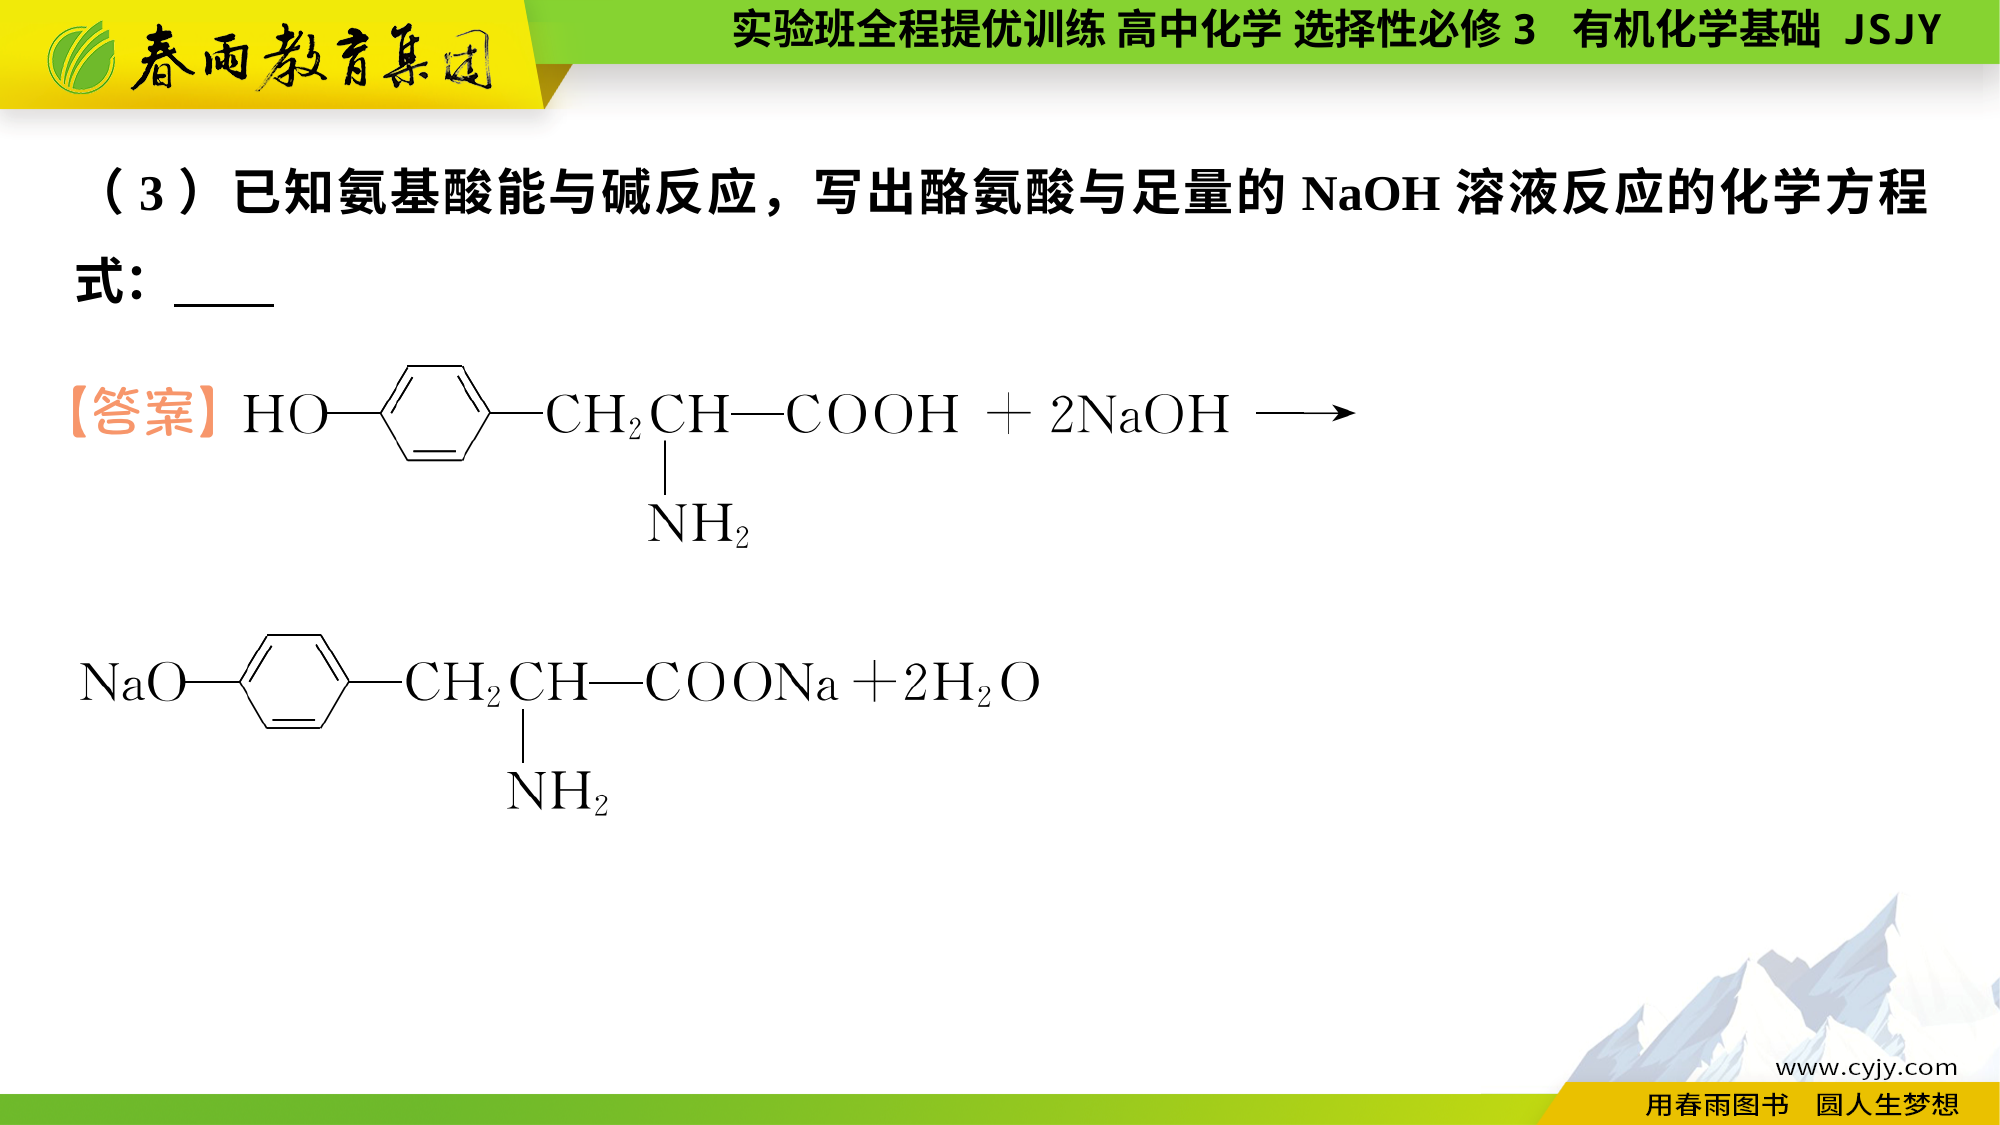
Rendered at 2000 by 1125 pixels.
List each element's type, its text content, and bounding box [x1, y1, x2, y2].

picture [0, 0, 2000, 1125]
list （3）已知氨基酸能与碱反应，写出酪氨酸与足量的NaOH溶液反应的化学方程式： 。 [59, 122, 1944, 337]
